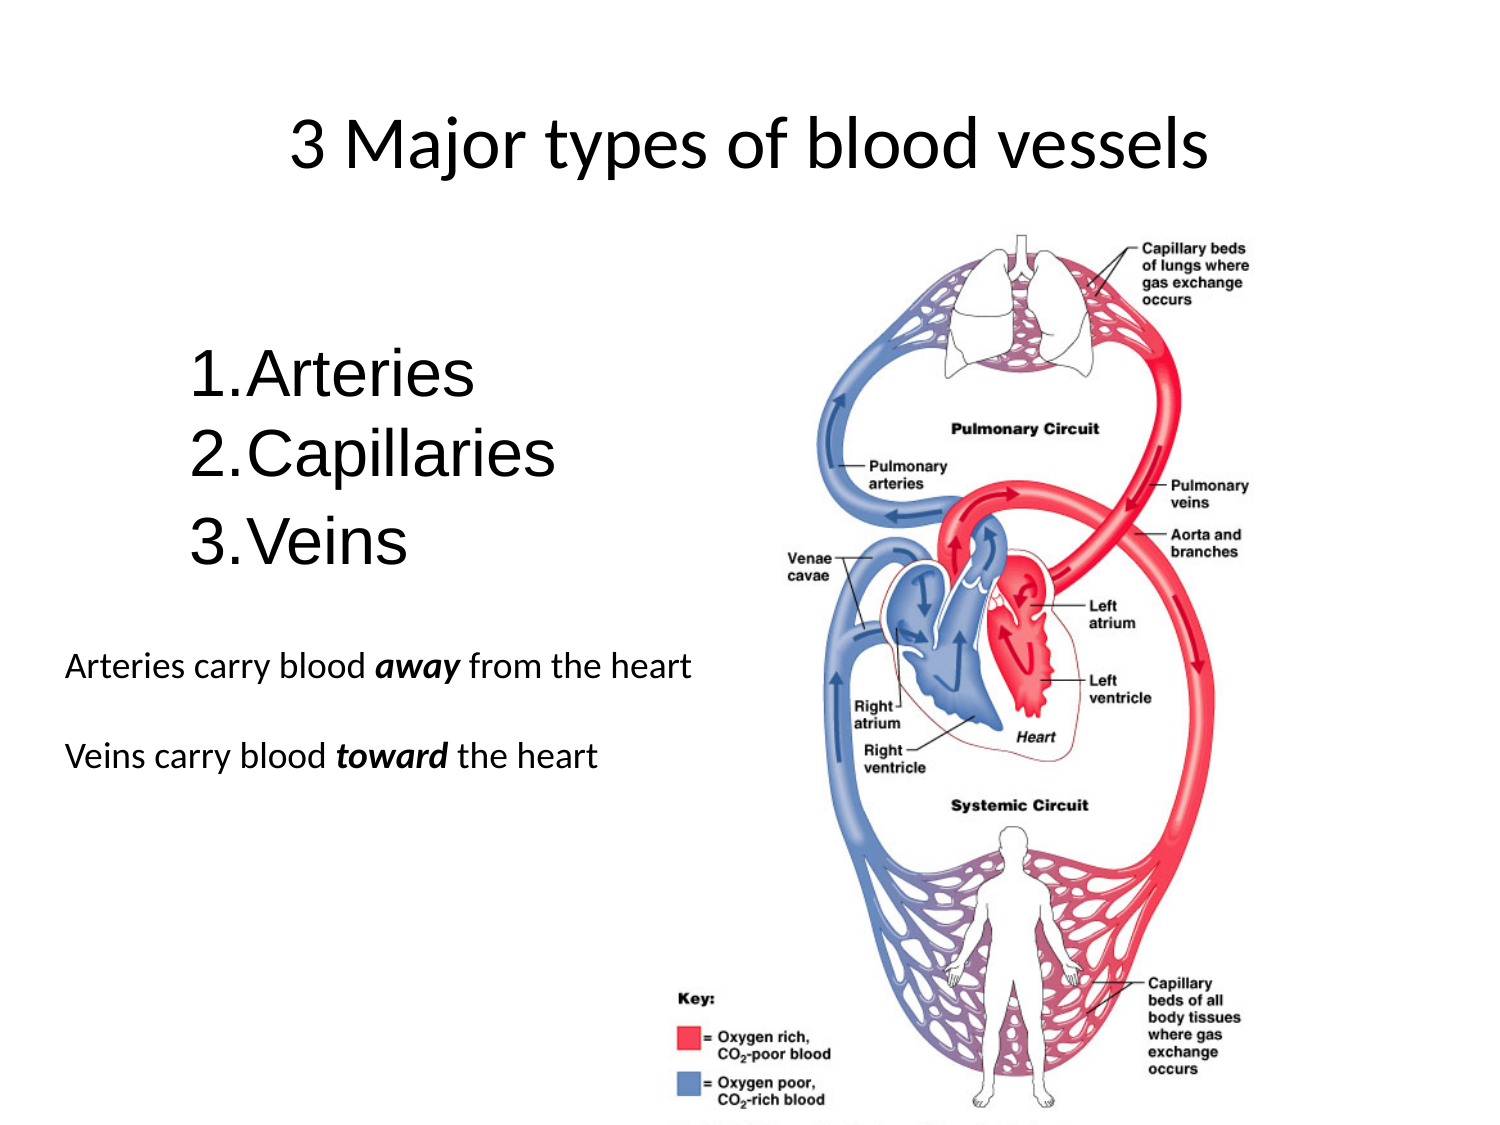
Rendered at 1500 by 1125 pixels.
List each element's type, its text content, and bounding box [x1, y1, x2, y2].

title 3 Major types of blood vessels [75, 45, 1425, 233]
picture [662, 191, 1301, 1125]
text_box Arteries carry blood away from the heart Veins carry blood toward the heart [49, 633, 657, 829]
text_box Arteries Capillaries Veins [175, 322, 591, 587]
